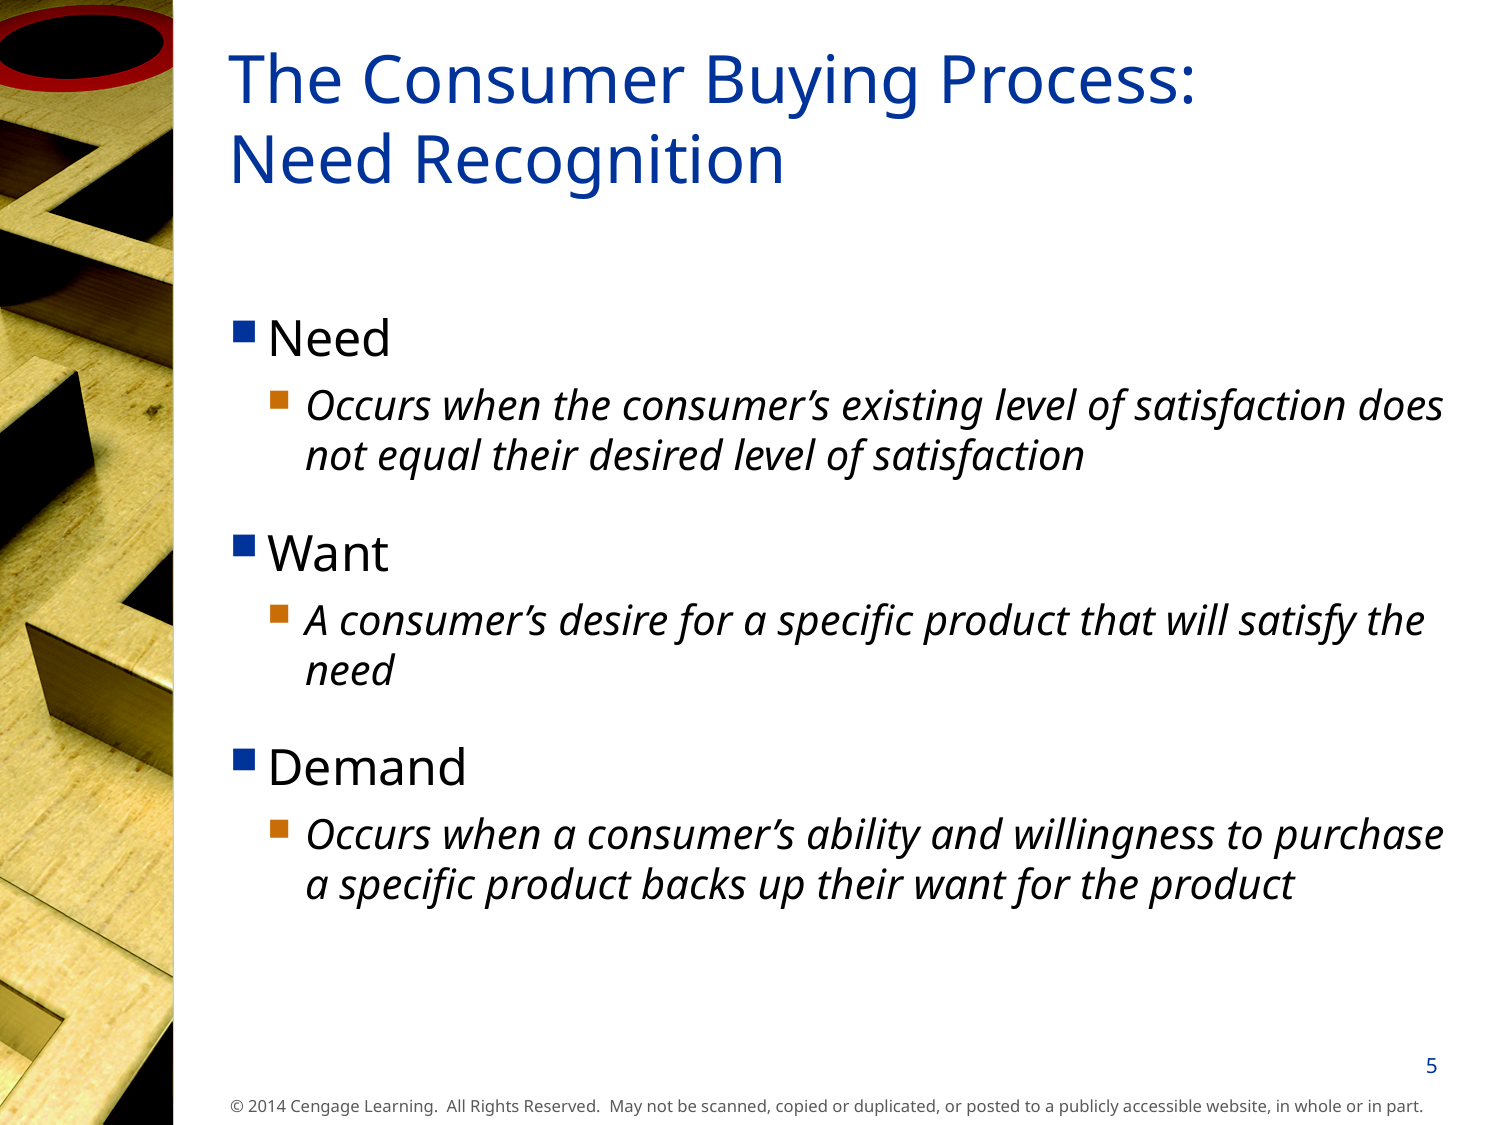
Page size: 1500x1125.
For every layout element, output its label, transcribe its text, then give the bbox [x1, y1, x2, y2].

slide_number 5 [1386, 1037, 1478, 1097]
title The Consumer Buying Process: Need Recognition [213, 29, 1454, 213]
list Need Occurs when the consumer’s existing level of satisfaction does not equal their desired level of satisfaction Want A consumer’s desire for a specific product that will satisfy the need Demand Occurs when a consumer’s ability and willingness to purchase a specific product backs up their want for the product [215, 212, 1478, 981]
picture [0, 0, 174, 1125]
